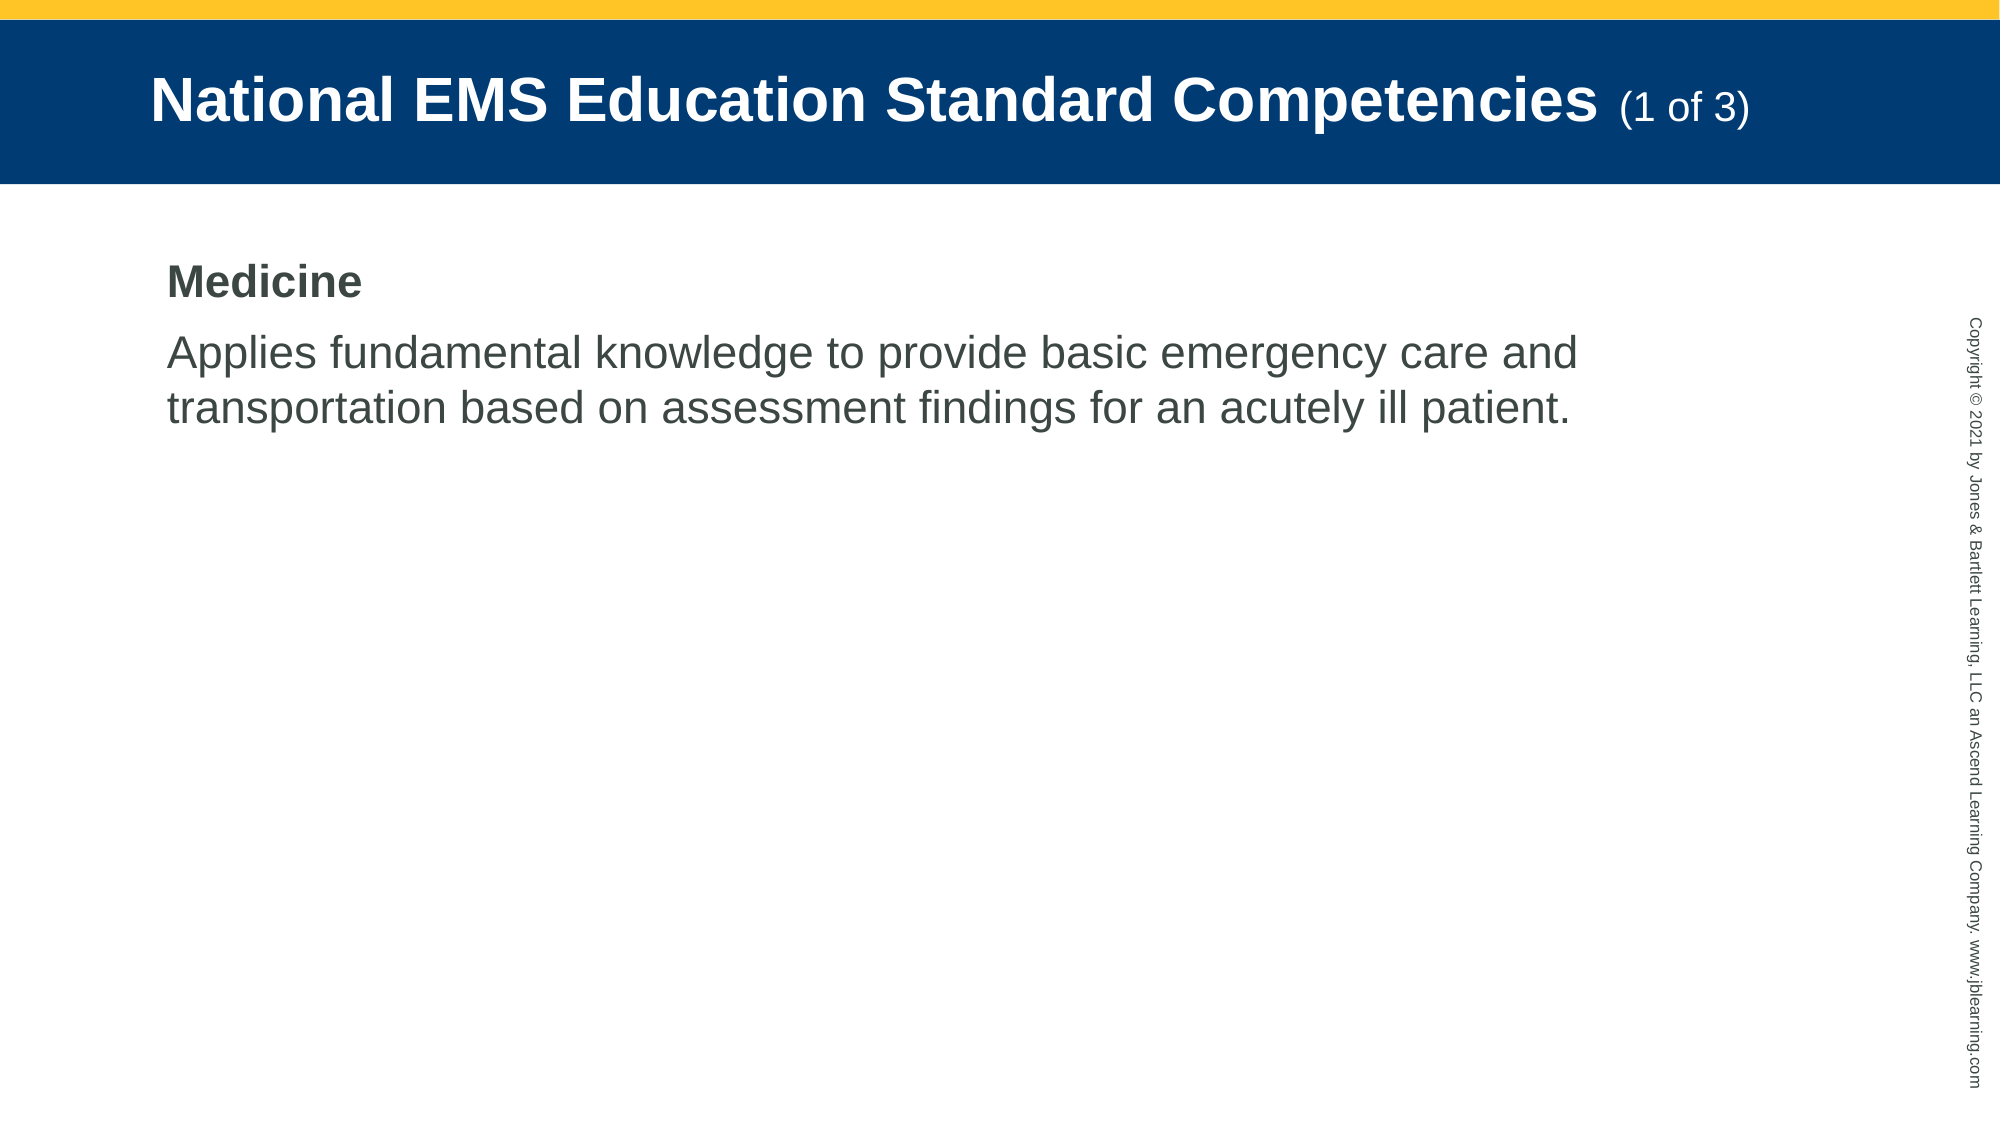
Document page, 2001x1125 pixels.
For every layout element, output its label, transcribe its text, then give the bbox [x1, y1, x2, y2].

list Medicine Applies fundamental knowledge to provide basic emergency care and transportation based on assessment findings for an acutely ill patient. [151, 244, 1840, 1016]
title National EMS Education Standard Competencies (1 of 3) [0, 19, 2000, 185]
